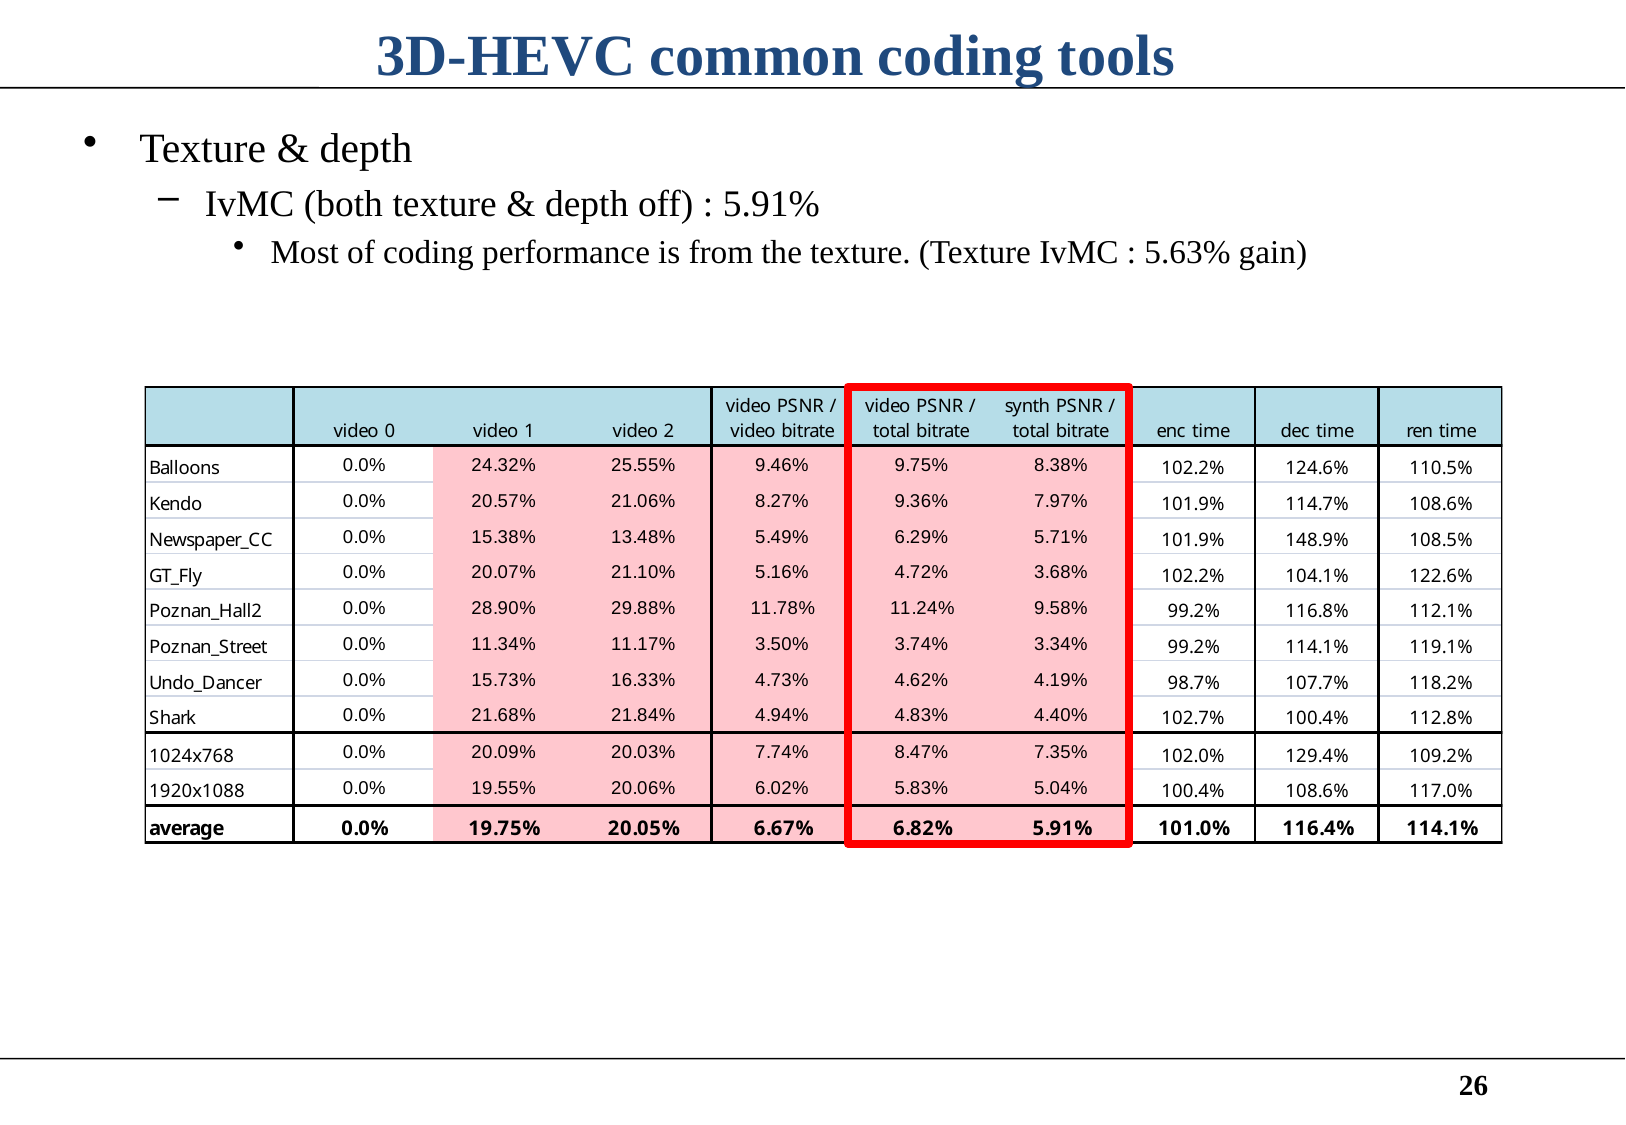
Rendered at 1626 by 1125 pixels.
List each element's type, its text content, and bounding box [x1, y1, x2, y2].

picture [144, 386, 1505, 845]
list Texture & depth IvMC (both texture & depth off) : 5.91% Most of coding performance is from the texture. (Texture IvMC : 5.63% gain) [68, 113, 1544, 1005]
slide_number 26 [1403, 1058, 1544, 1106]
title 3D-HEVC common coding tools [68, 9, 1484, 94]
